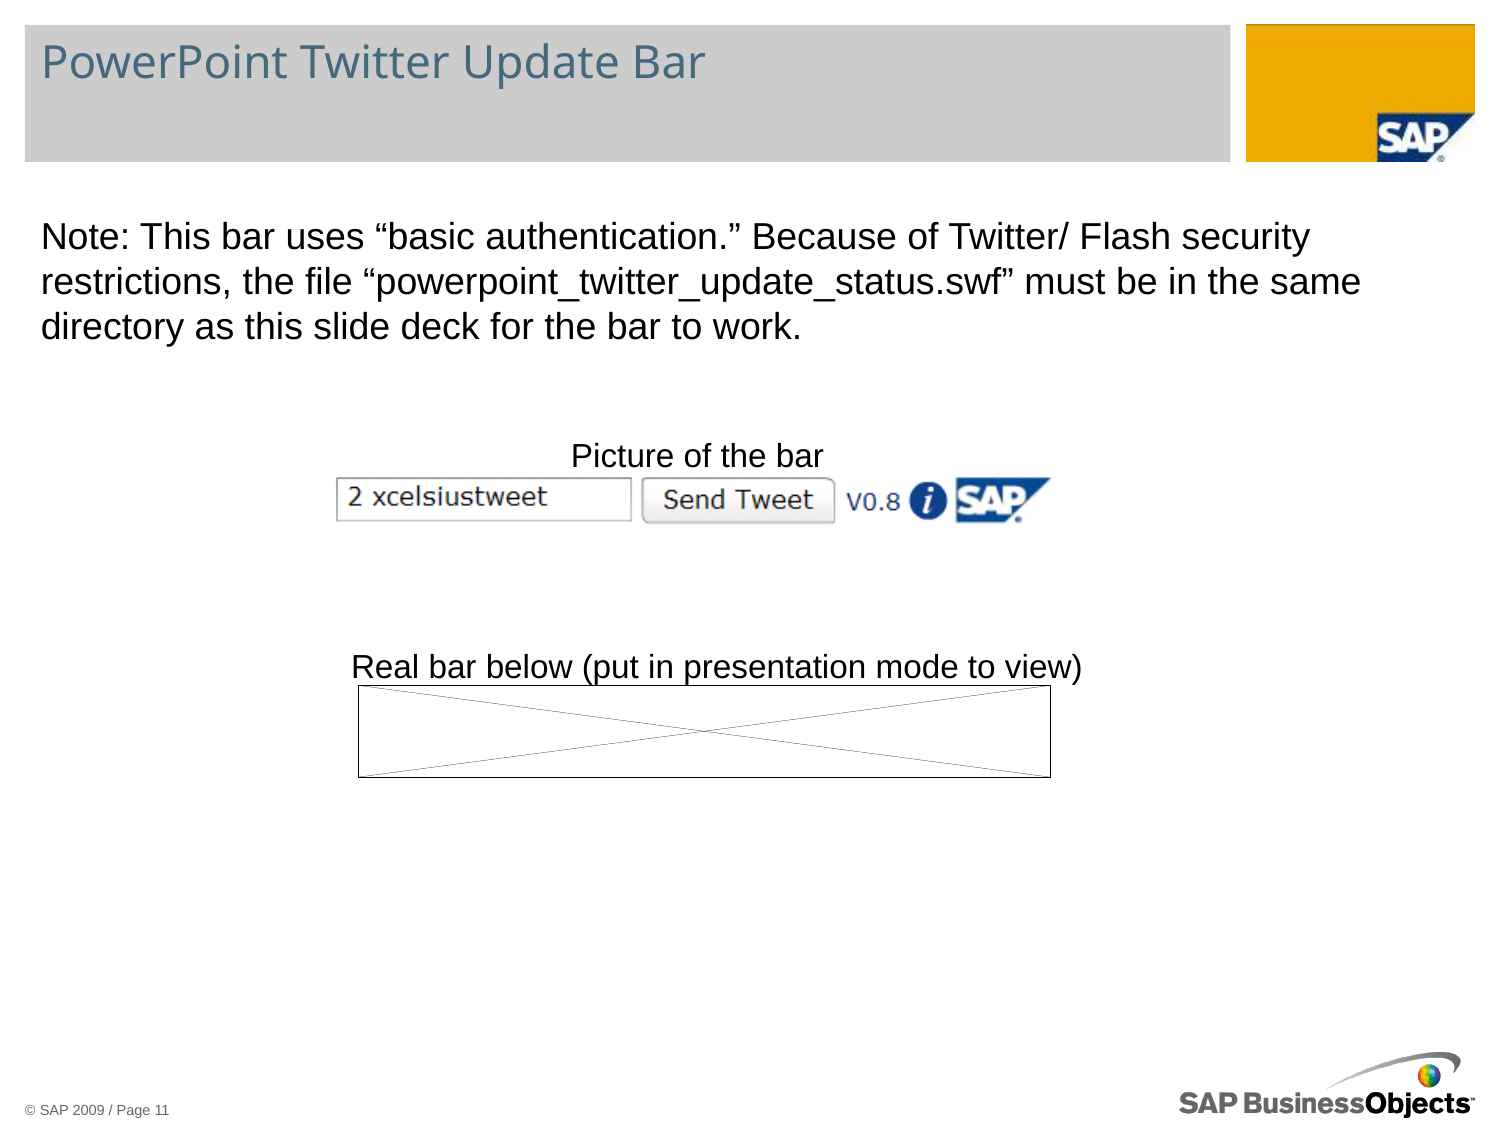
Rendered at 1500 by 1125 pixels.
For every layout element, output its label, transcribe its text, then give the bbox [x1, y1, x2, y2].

picture [1246, 24, 1475, 162]
title PowerPoint Twitter Update Bar [40, 33, 1218, 151]
text_box Picture of the bar [556, 427, 840, 463]
list Note: This bar uses “basic authentication.” Because of Twitter/ Flash security restrictions, the file “powerpoint_twitter_update_status.swf” must be in the same directory as this slide deck for the bar to work. [40, 212, 1460, 1004]
picture [324, 465, 1068, 539]
text_box Real bar below (put in presentation mode to view) [336, 637, 1099, 693]
slide_number © SAP 2009 / Page 11 [24, 1100, 174, 1119]
picture [1179, 1052, 1475, 1118]
